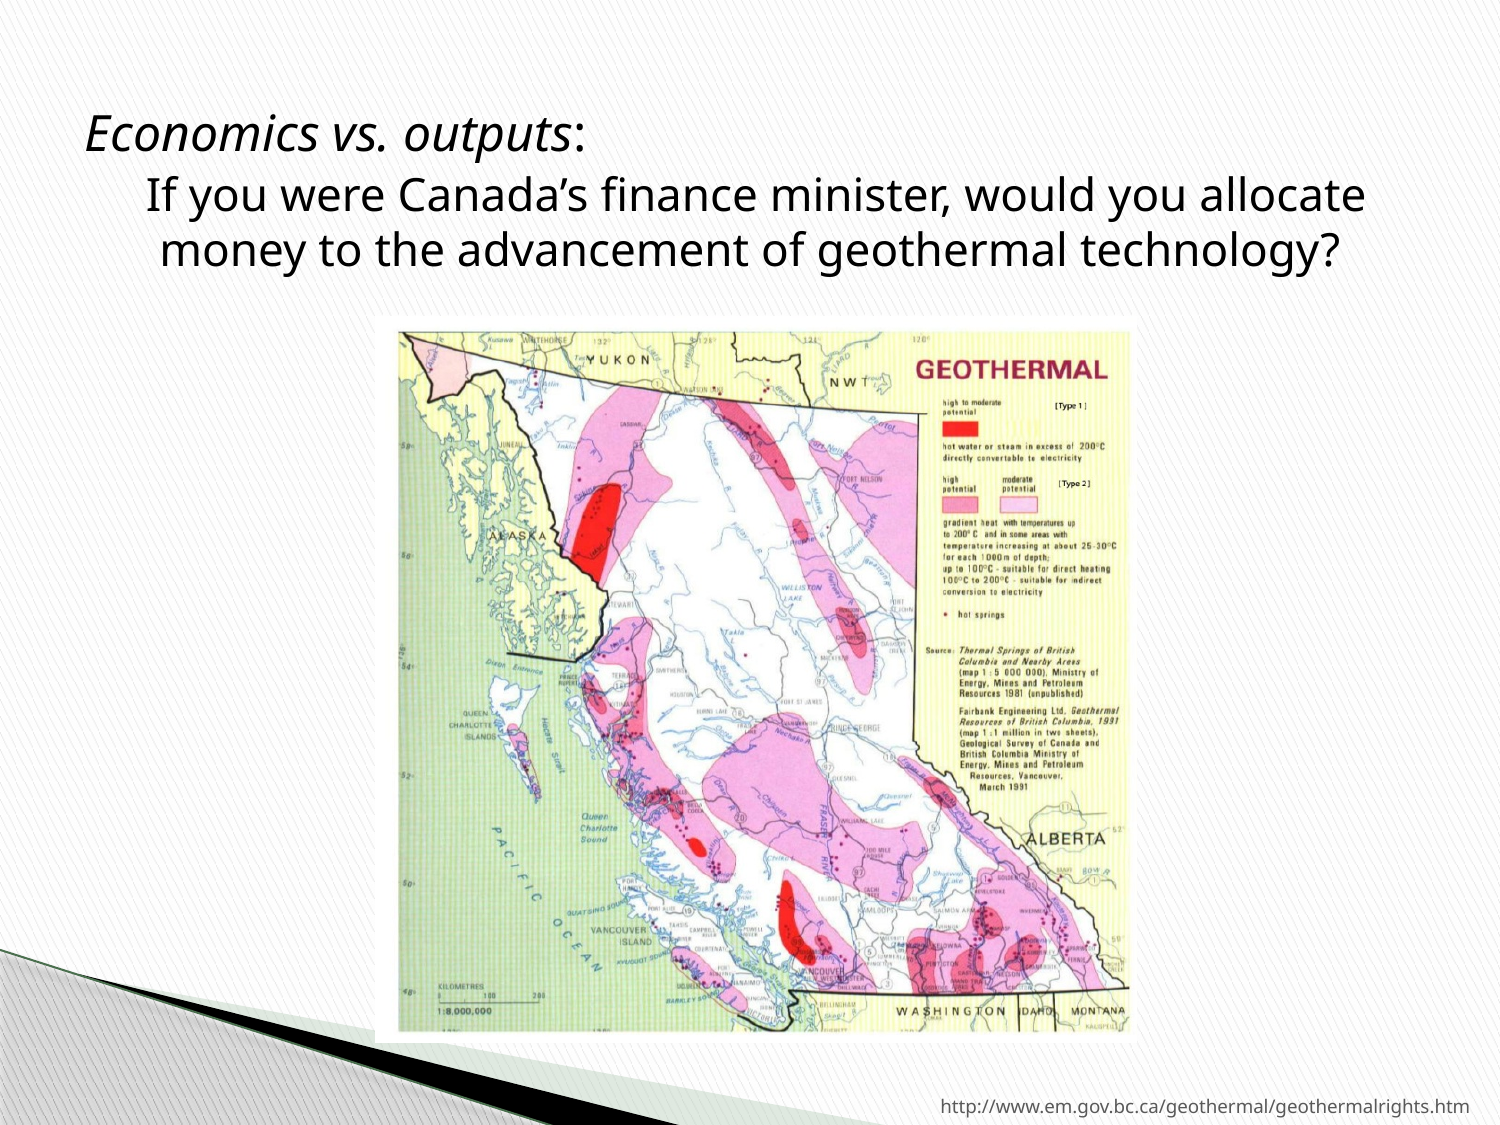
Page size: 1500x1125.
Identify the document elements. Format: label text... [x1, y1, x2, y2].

text_box Economics vs. outputs: If you were Canada’s finance minister, would you allocate money to the advancement of geothermal technology? [70, 93, 1430, 284]
picture [374, 316, 1137, 1044]
text_box http://www.em.gov.bc.ca/geothermal/geothermalrights.htm [925, 1087, 1500, 1125]
